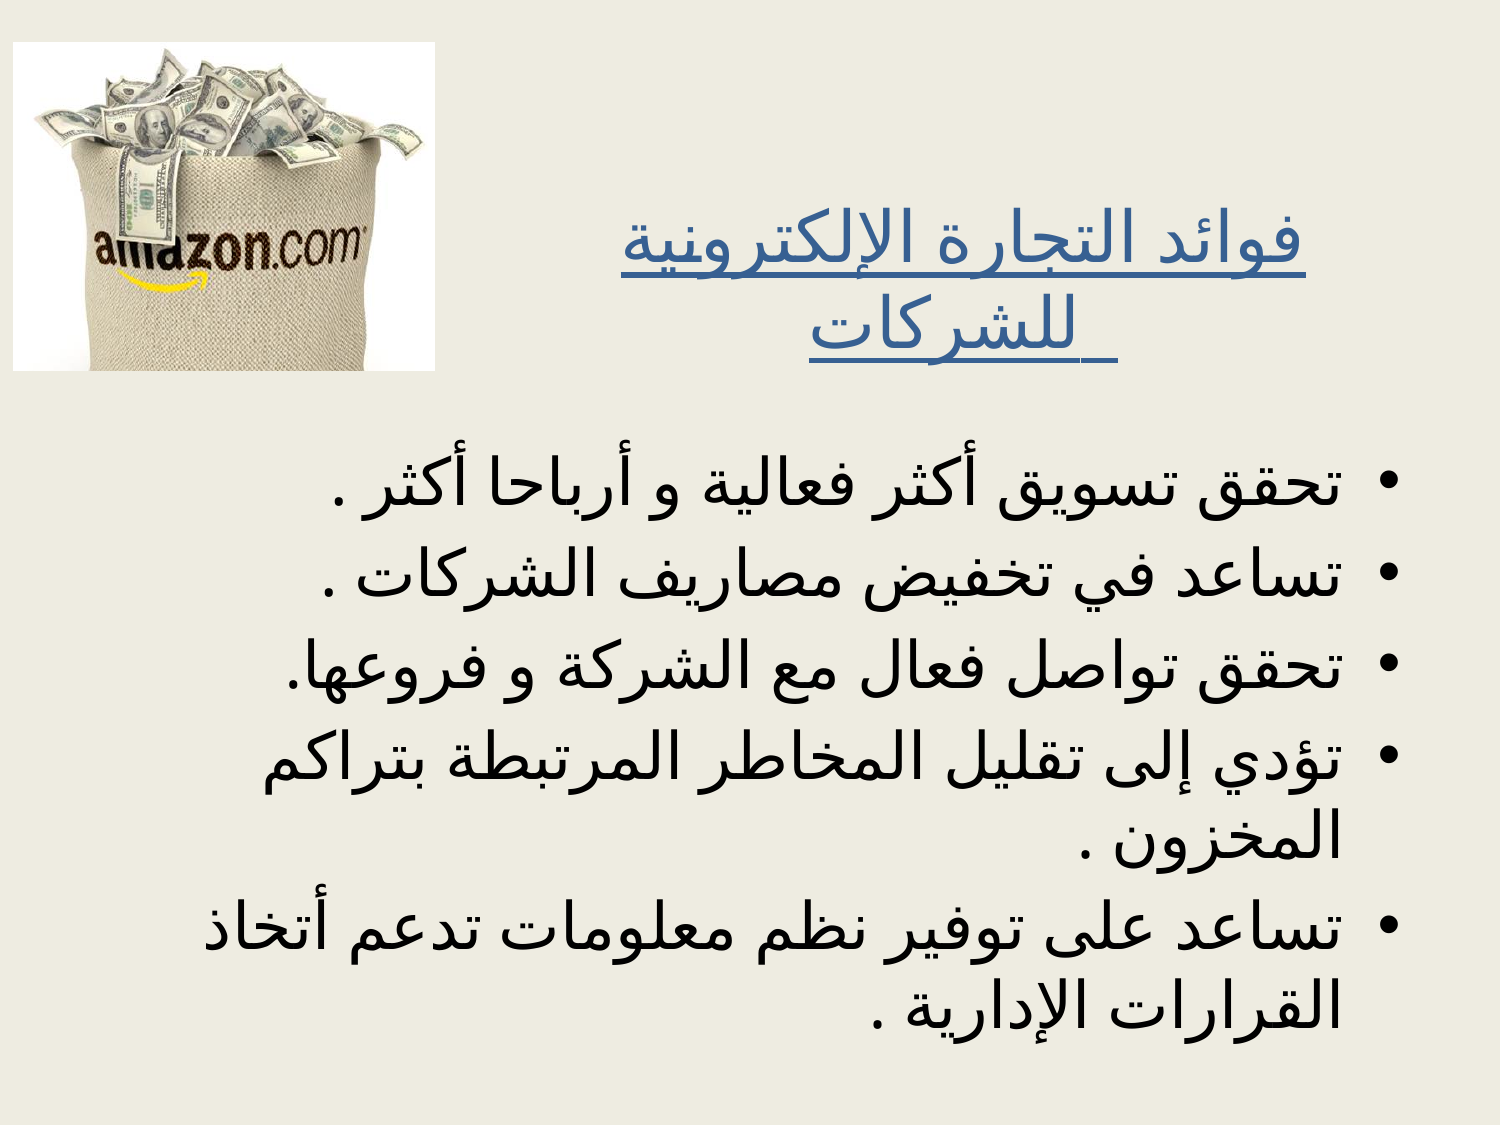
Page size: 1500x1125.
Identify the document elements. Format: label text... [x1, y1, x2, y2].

picture [13, 42, 436, 371]
title فوائد التجارة الإلكترونية للشركات [478, 183, 1449, 371]
list تحقق تسويق أكثر فعالية و أرباحا أكثر . تساعد في تخفيض مصاريف الشركات . تحقق تواصل فعال مع الشركة و فروعها. تؤدي إلى تقليل المخاطر المرتبطة بتراكم المخزون . تساعد على توفير نظم معلومات تدعم أتخاذ القرارات الإدارية . [64, 432, 1415, 1052]
